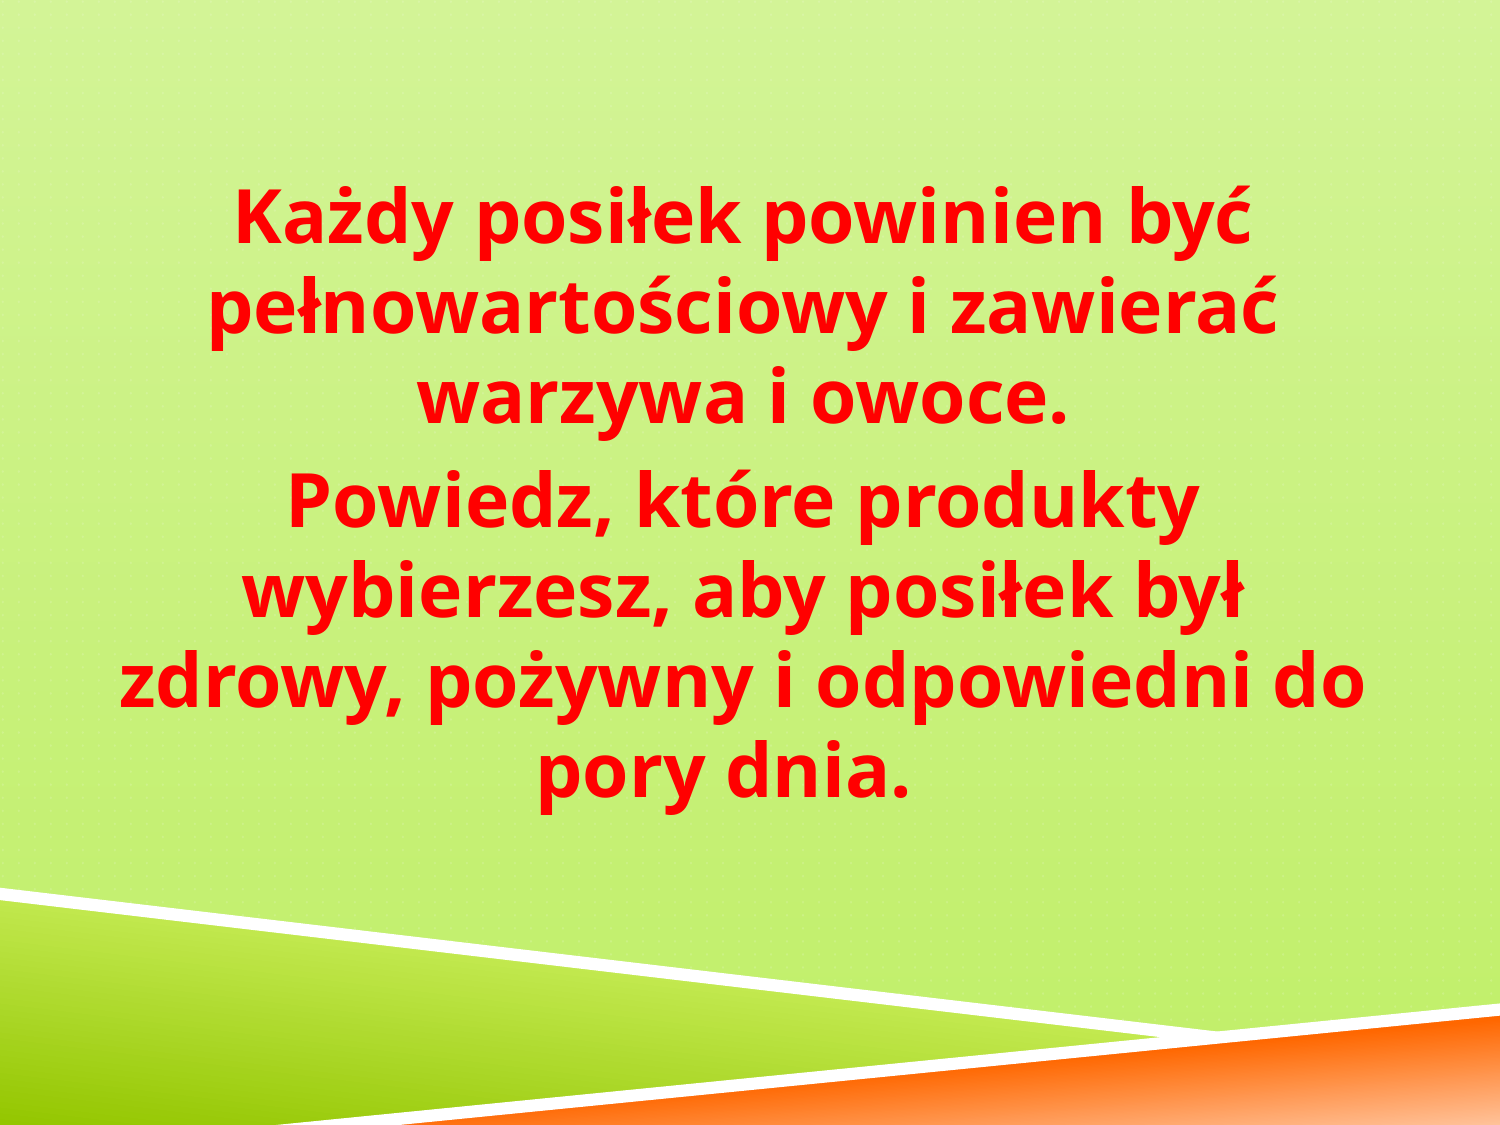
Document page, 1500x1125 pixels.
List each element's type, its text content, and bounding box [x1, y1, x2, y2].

list Każdy posiłek powinien być pełnowartościowy i zawierać warzywa i owoce. Powiedz, które produkty wybierzesz, aby posiłek był zdrowy, pożywny i odpowiedni do pory dnia. [100, 160, 1376, 774]
